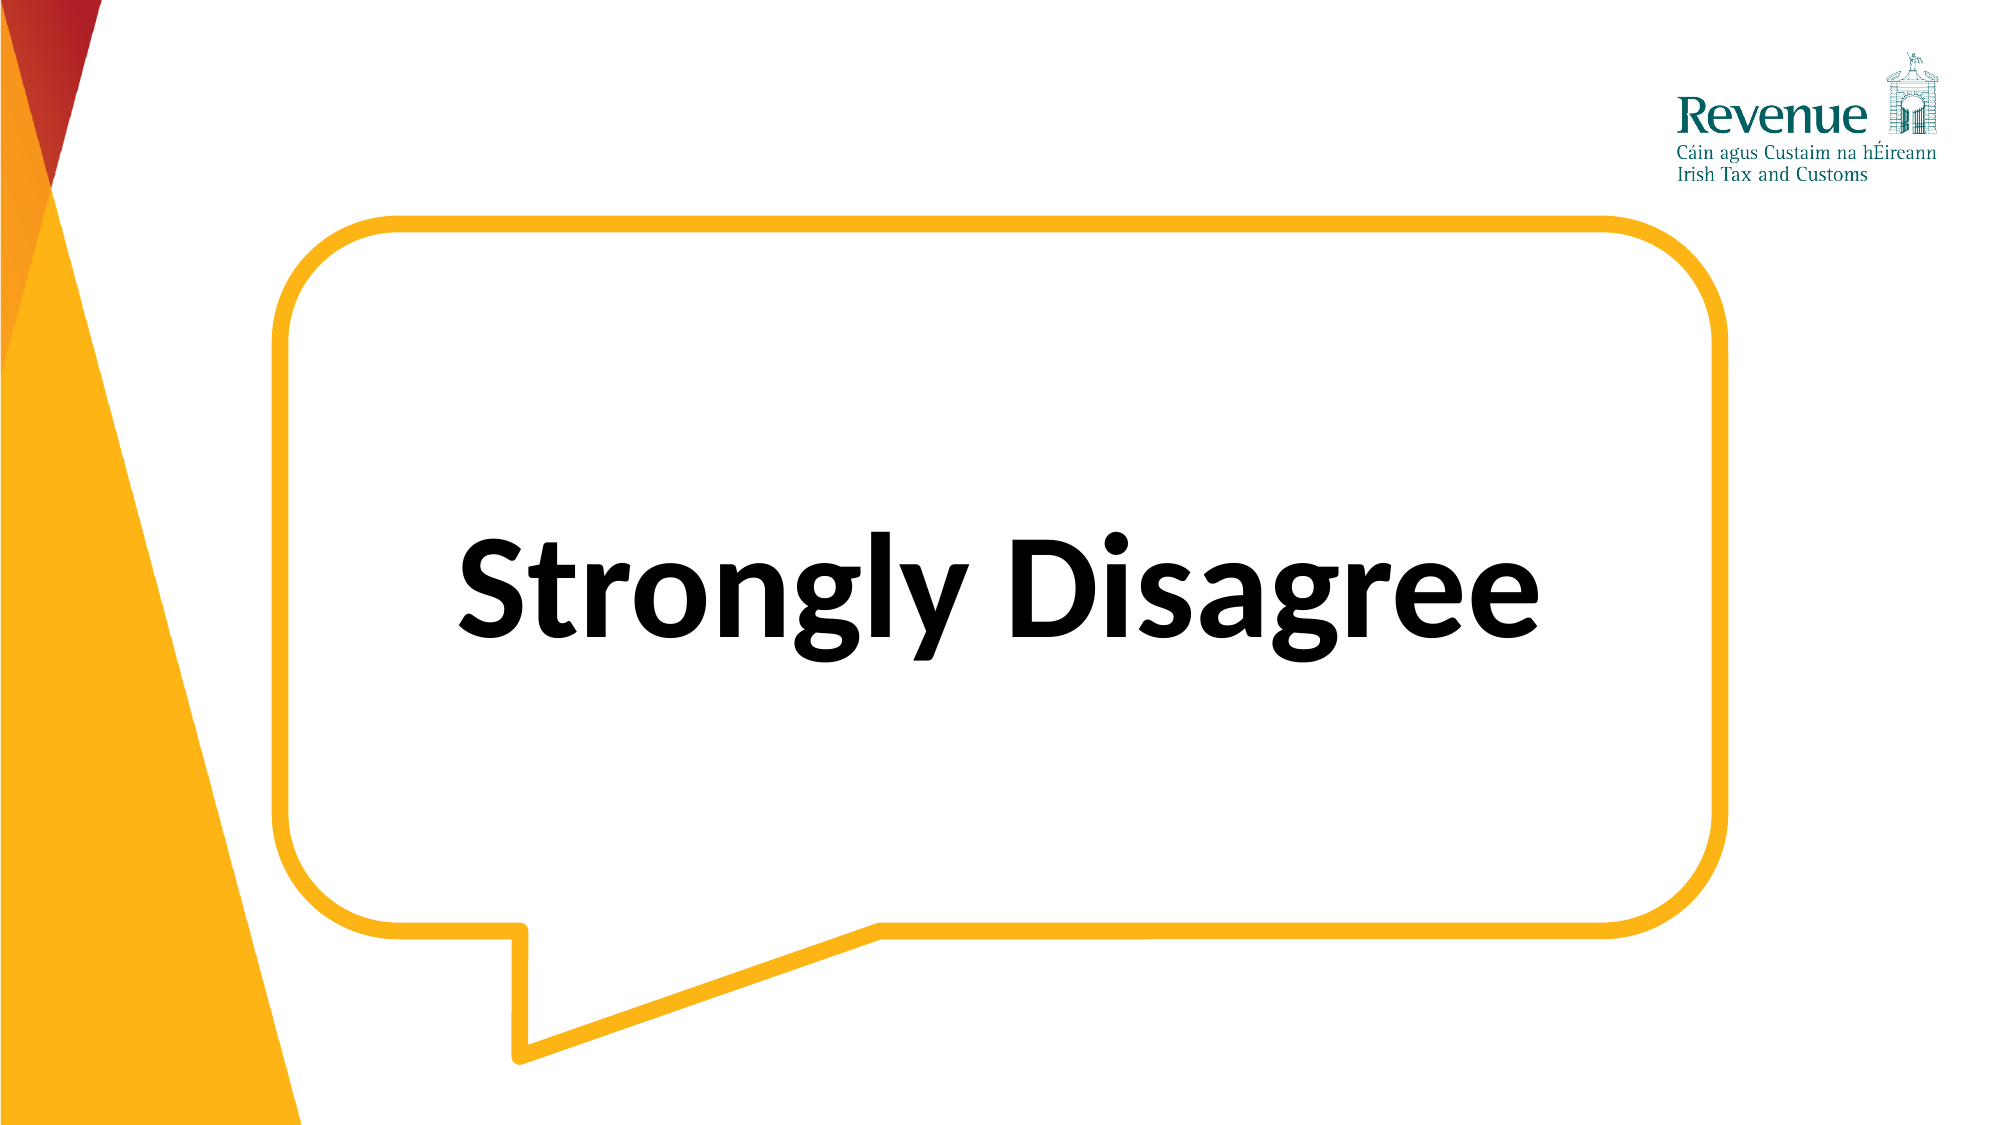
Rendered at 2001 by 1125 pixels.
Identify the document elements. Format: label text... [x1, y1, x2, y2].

text_box Strongly Disagree [279, 222, 1722, 1058]
picture [1677, 52, 1939, 181]
picture [2, 1, 1592, 1125]
